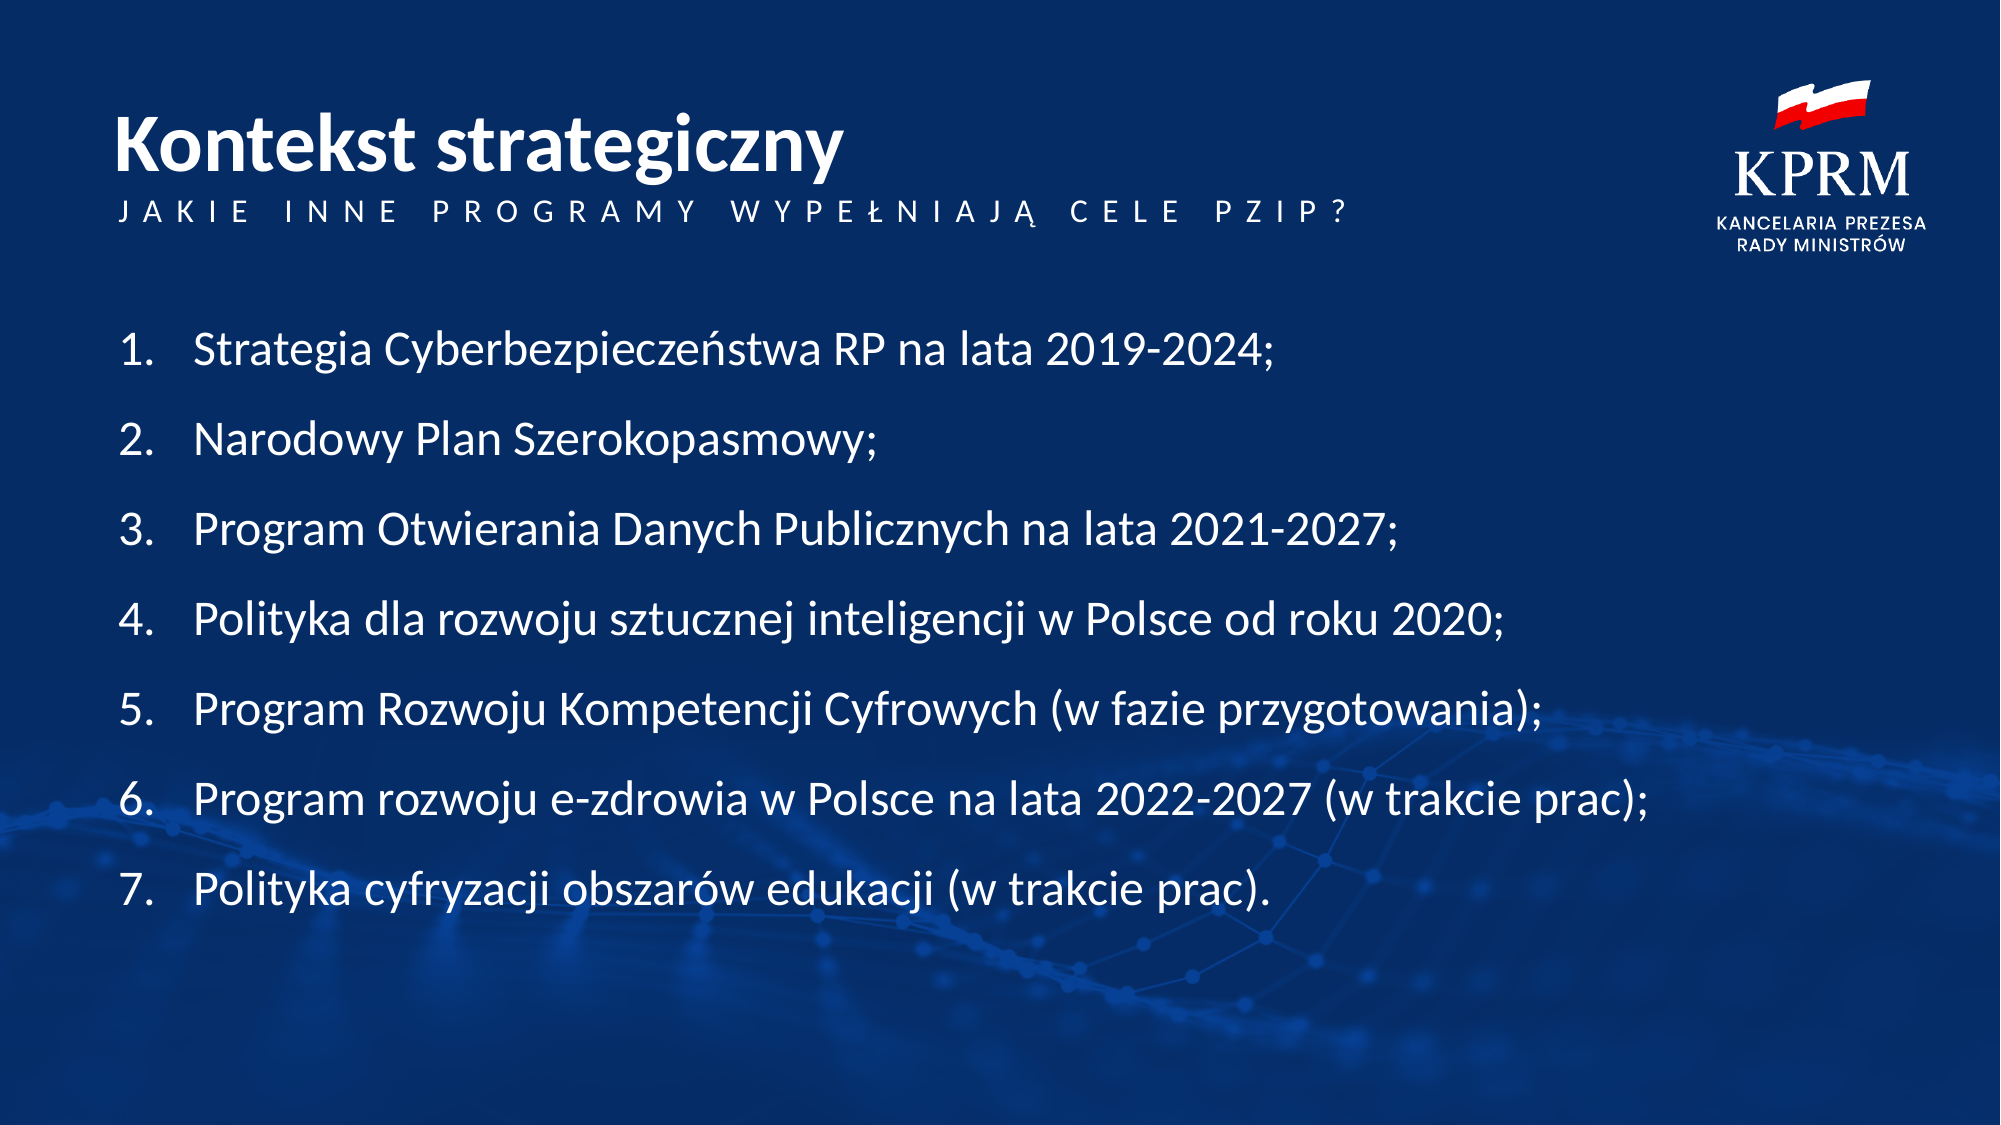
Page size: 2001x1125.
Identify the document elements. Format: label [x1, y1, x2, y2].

text_box [0, 0, 2000, 1125]
picture [1701, 46, 1942, 285]
